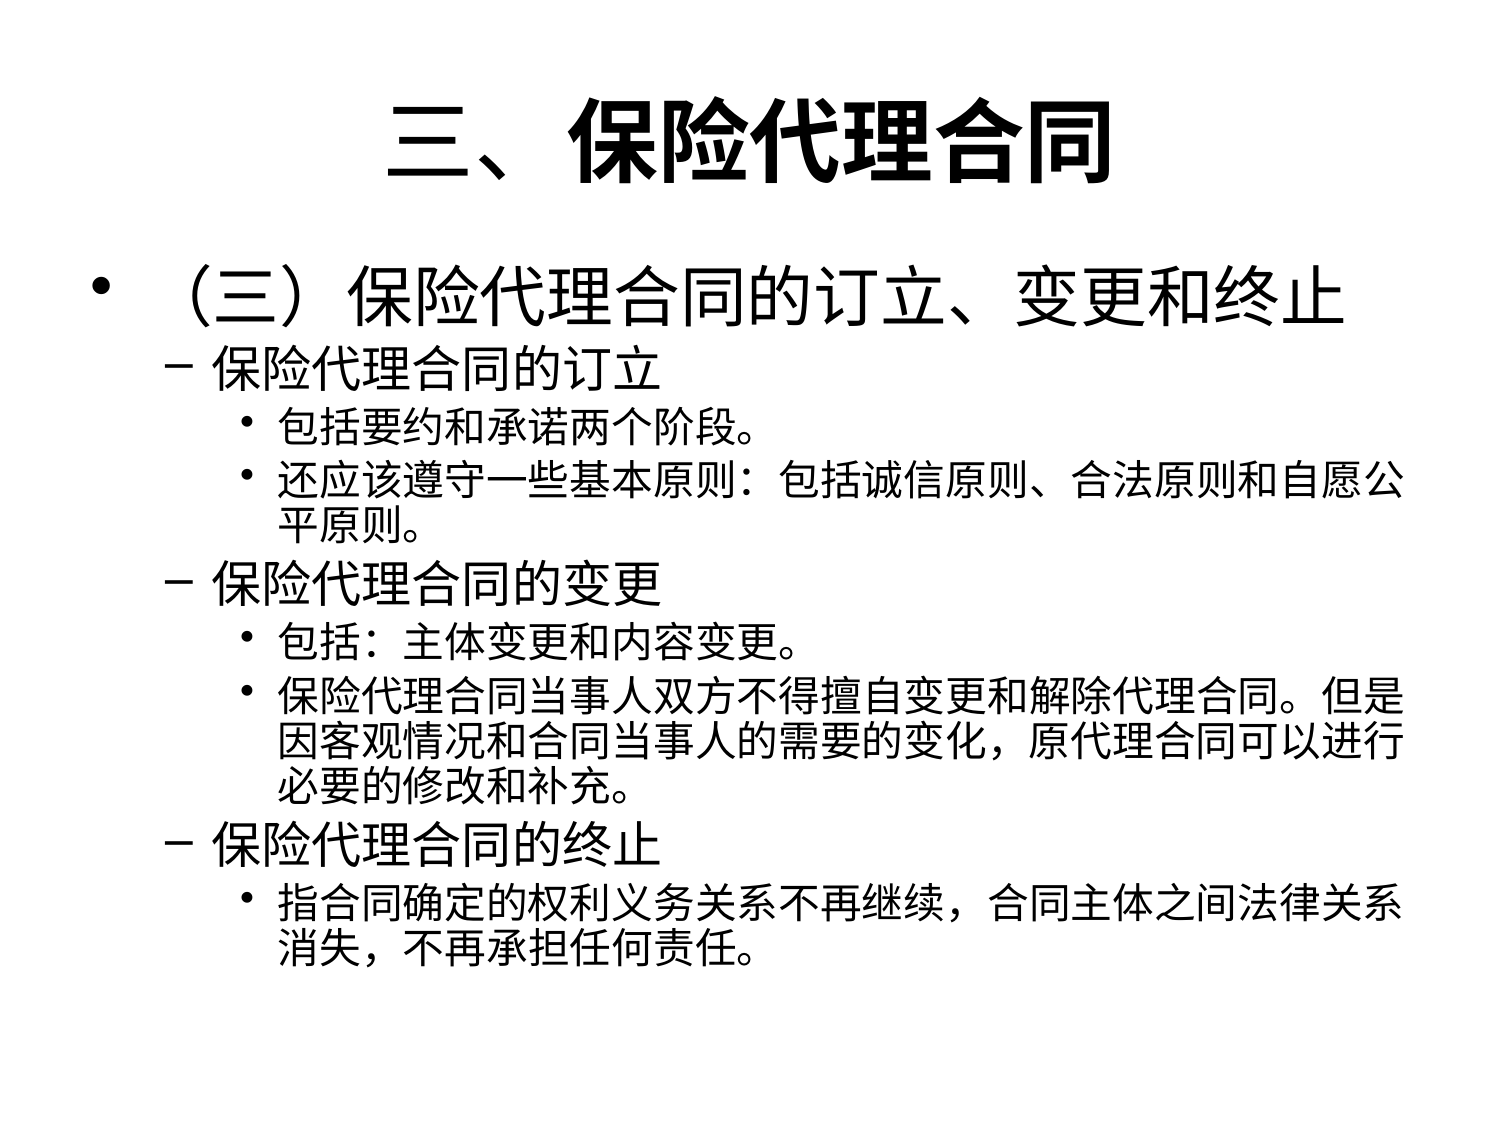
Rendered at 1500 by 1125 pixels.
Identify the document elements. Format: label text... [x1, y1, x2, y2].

title 三、保险代理合同 [75, 45, 1425, 233]
list （三）保险代理合同的订立、变更和终止 保险代理合同的订立 包括要约和承诺两个阶段。 还应该遵守一些基本原则：包括诚信原则、合法原则和自愿公平原则。 保险代理合同的变更 包括：主体变更和内容变更。 保险代理合同当事人双方不得擅自变更和解除代理合同。但是因客观情况和合同当事人的需要的变化，原代理合同可以进行必要的修改和补充。 保险代理合同的终止 指合同确定的权利义务关系不再继续，合同主体之间法律关系消失，不再承担任何责任。 [75, 262, 1425, 1005]
